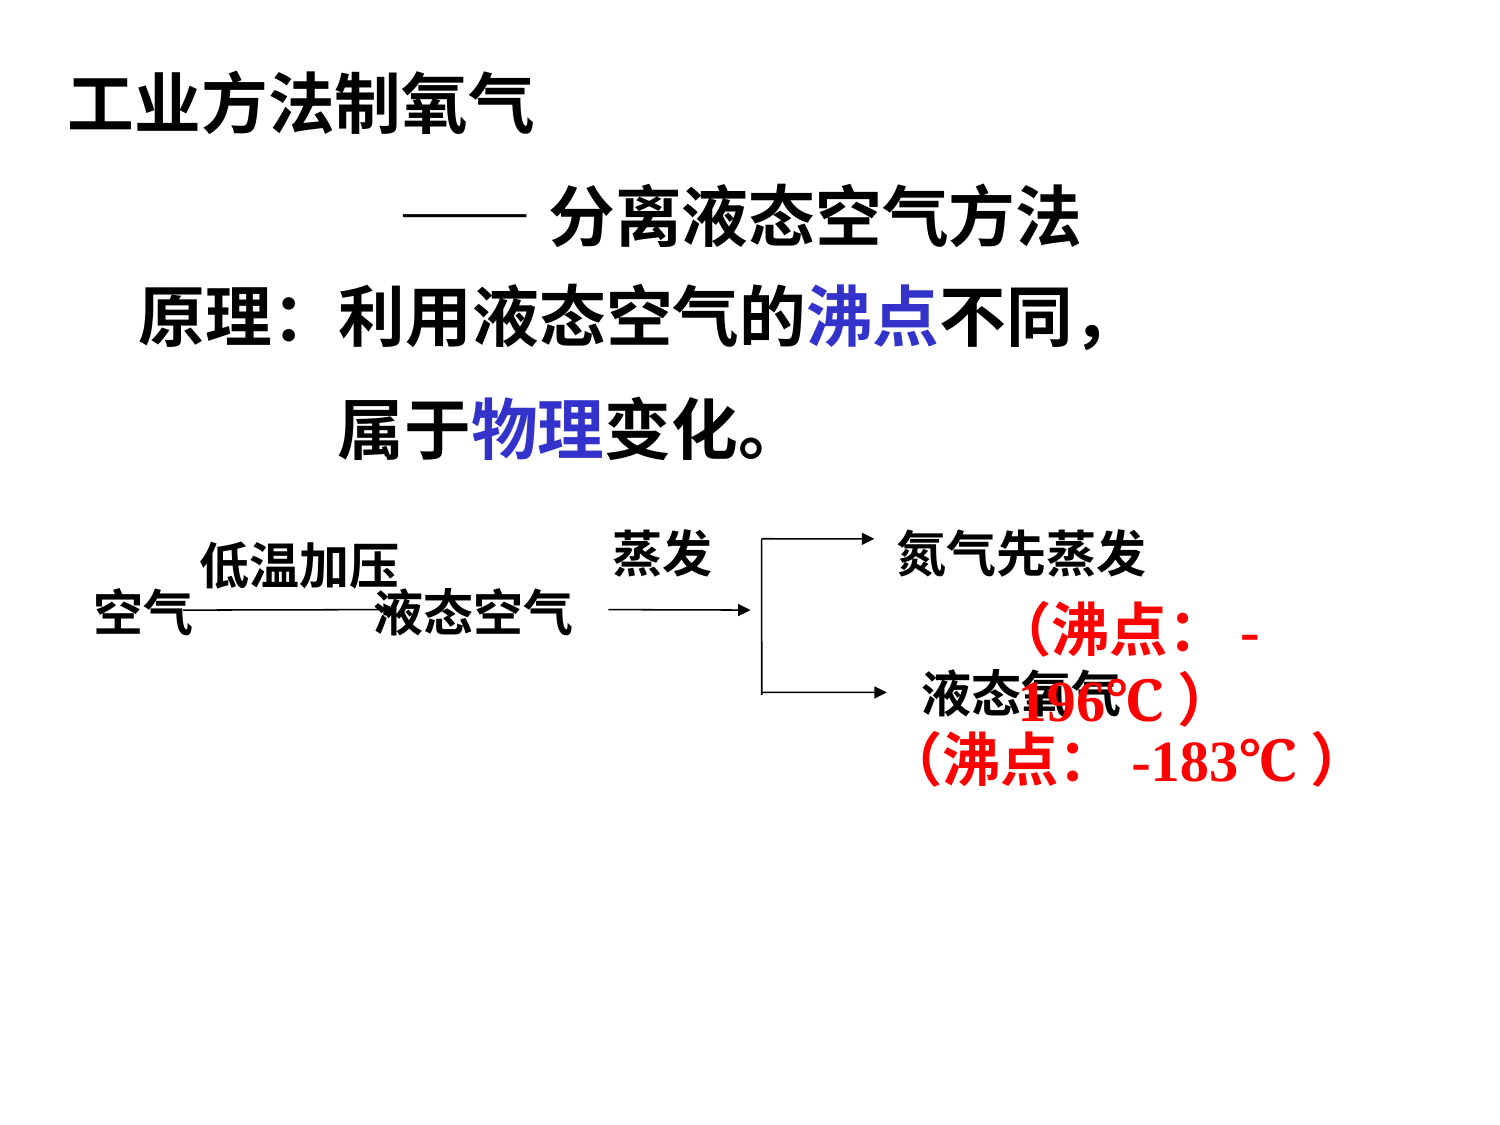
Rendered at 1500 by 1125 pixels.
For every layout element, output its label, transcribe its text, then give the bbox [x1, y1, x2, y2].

text_box （沸点：-183℃） [869, 716, 1384, 801]
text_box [64, 514, 1163, 733]
text_box 原理：利用液态空气的沸点不同， 属于物理变化。 [123, 267, 1249, 476]
text_box （沸点：-196℃） [1168, 586, 1374, 716]
text_box 工业方法制氧气 ——分离液态空气方法 [53, 54, 1429, 263]
